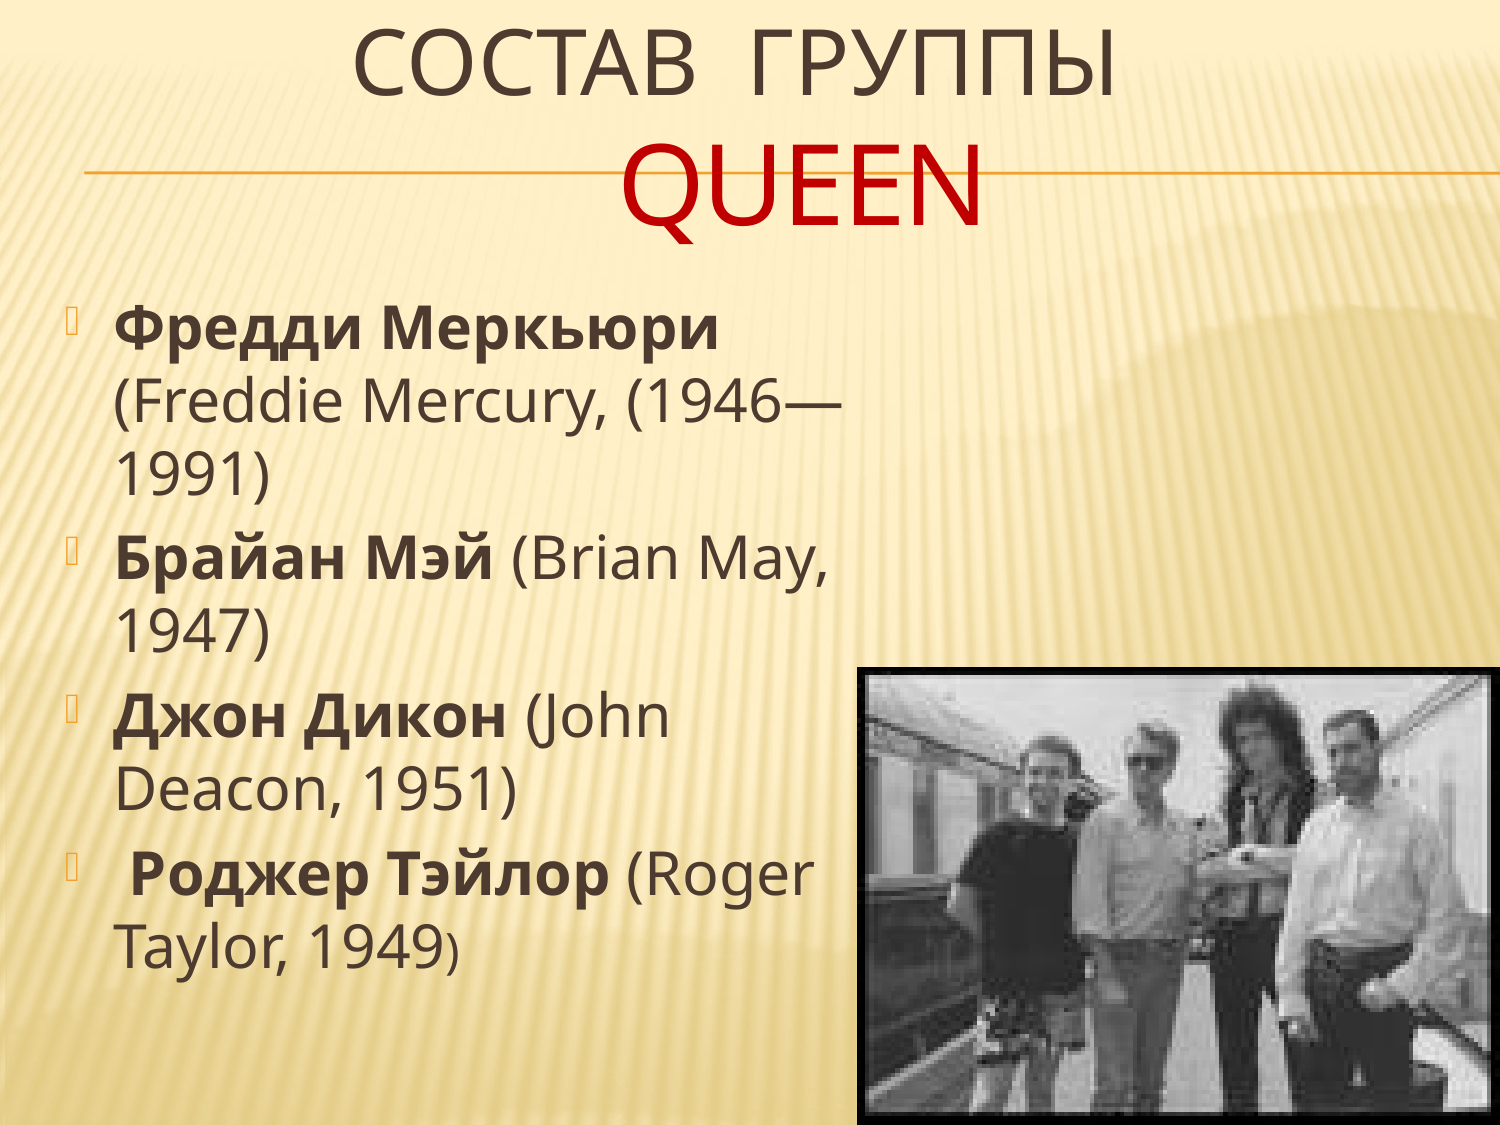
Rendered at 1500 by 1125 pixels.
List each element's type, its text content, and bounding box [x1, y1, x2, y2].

title Состав группы Queen [46, 82, 1472, 305]
list Фредди Меркьюри (Freddie Mercury, (1946—1991) Брайан Мэй (Brian May, 1947) Джон Дикон (John Deacon, 1951) Роджер Тэйлор (Roger Taylor, 1949) [50, 281, 914, 998]
picture [857, 667, 1500, 1125]
